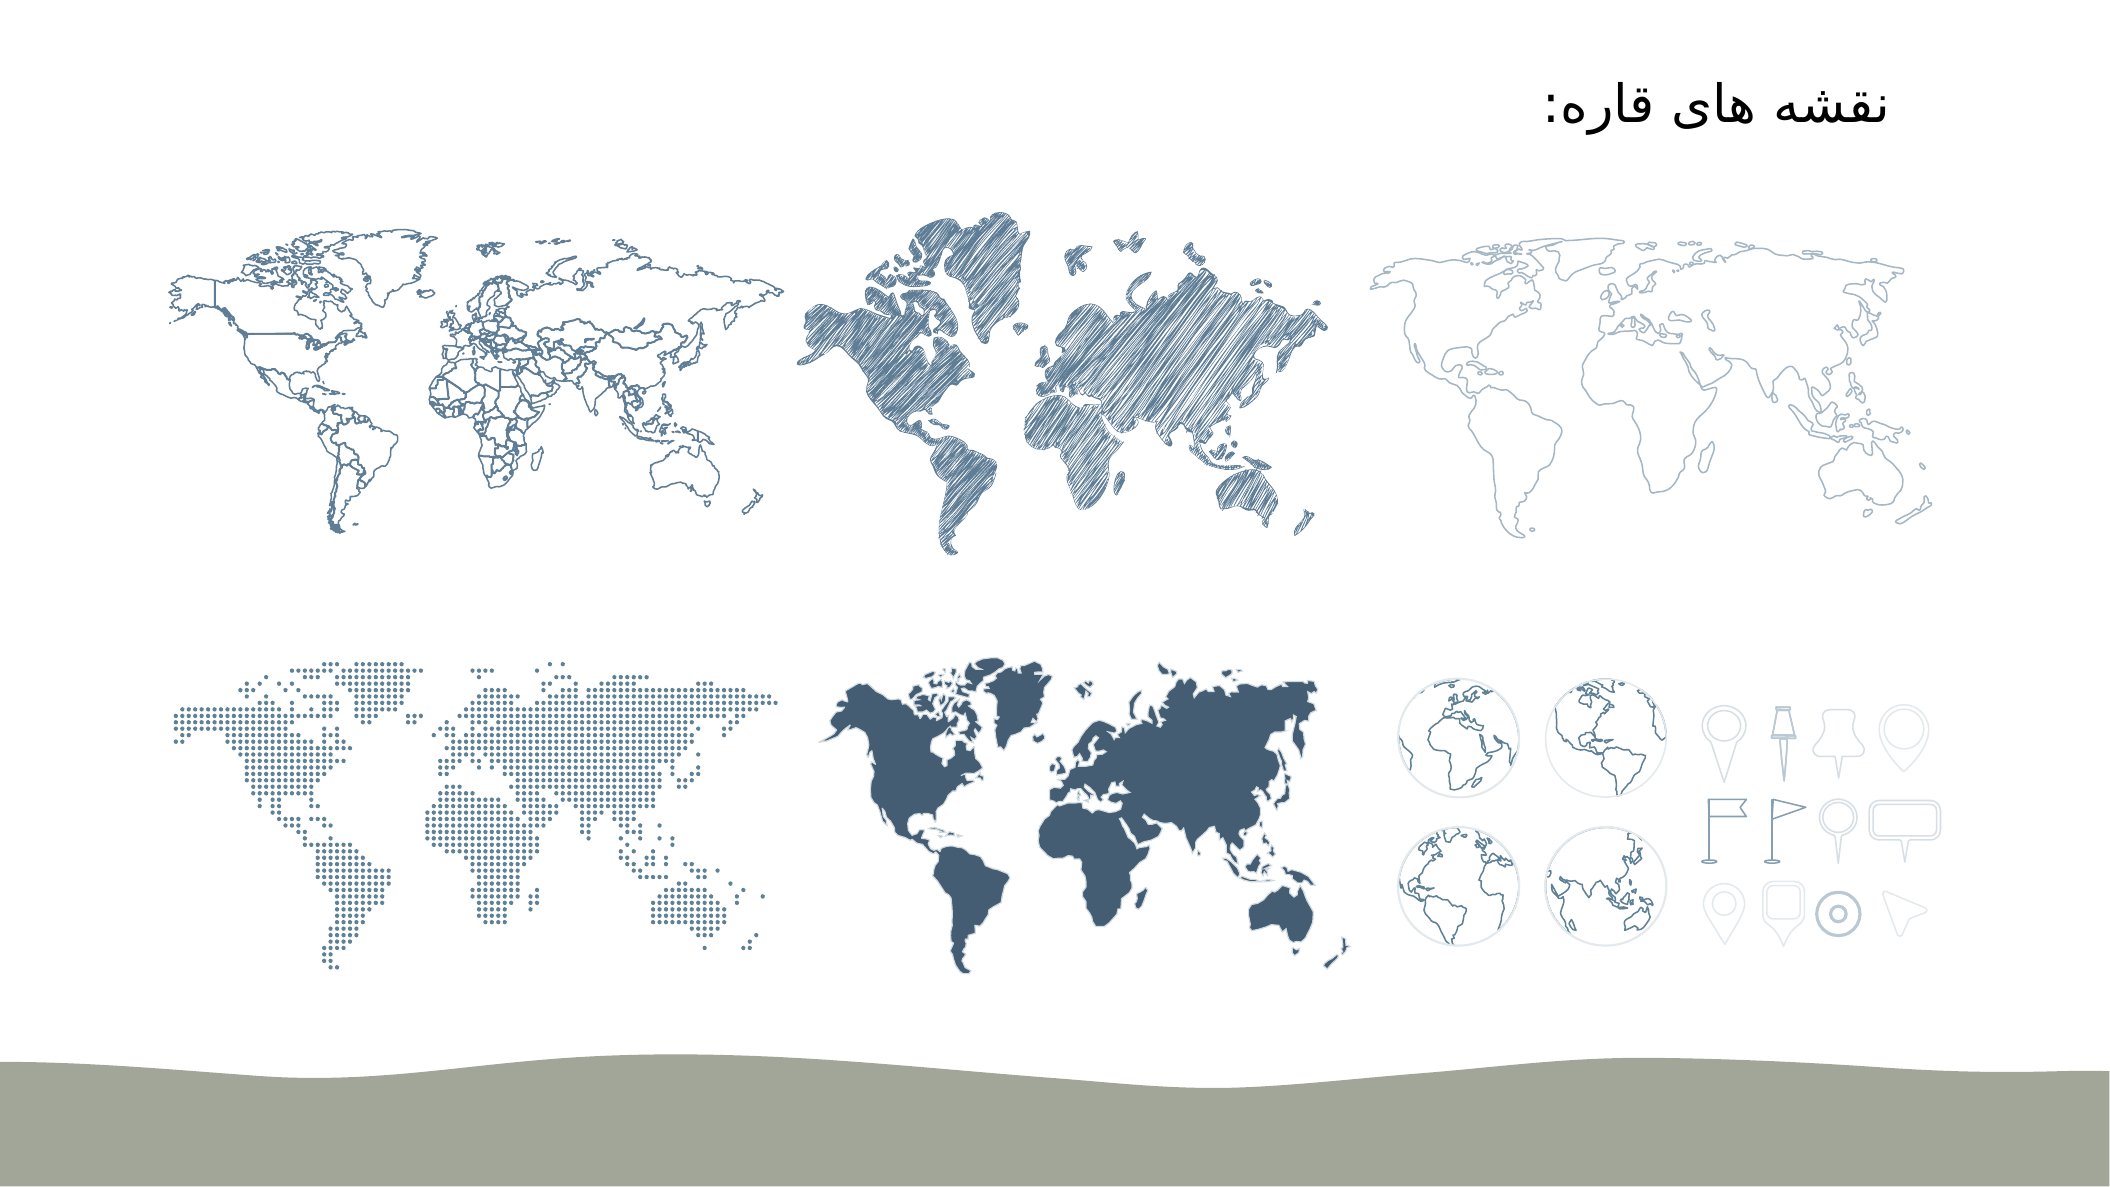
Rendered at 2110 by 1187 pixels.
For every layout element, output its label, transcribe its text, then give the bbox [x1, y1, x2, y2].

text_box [1771, 706, 1796, 781]
text_box [1879, 704, 1929, 772]
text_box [1764, 799, 1806, 864]
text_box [1869, 800, 1941, 863]
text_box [1816, 892, 1860, 936]
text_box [1539, 679, 1673, 798]
text_box [1813, 709, 1865, 779]
text_box [1882, 891, 1928, 937]
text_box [173, 661, 779, 970]
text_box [818, 657, 1352, 975]
text_box نقشه های قاره: [850, 62, 1905, 141]
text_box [1369, 238, 1932, 538]
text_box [1701, 799, 1747, 864]
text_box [1762, 881, 1805, 947]
text_box [1703, 883, 1745, 945]
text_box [1702, 705, 1746, 783]
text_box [168, 229, 784, 534]
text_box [1819, 799, 1858, 864]
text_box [1394, 826, 1523, 946]
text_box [1541, 826, 1671, 946]
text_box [1390, 678, 1527, 798]
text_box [795, 212, 1329, 556]
